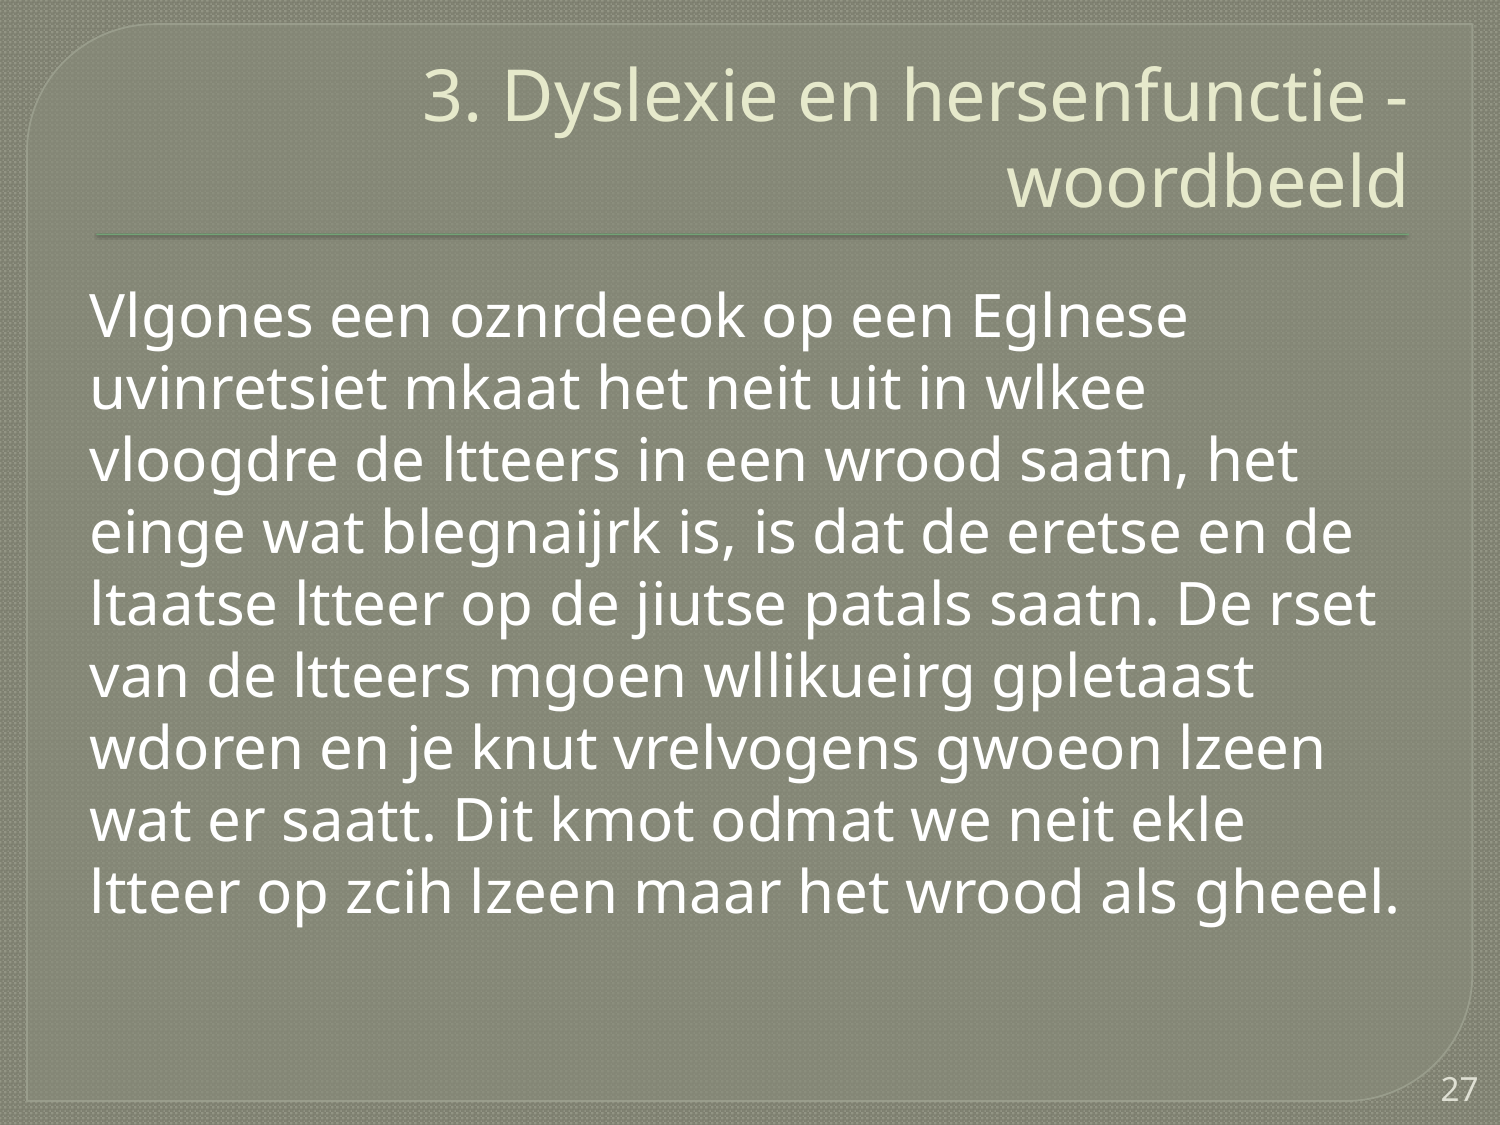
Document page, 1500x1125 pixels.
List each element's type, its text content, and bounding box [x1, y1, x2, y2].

title 3. Dyslexie en hersenfunctie - woordbeeld [75, 41, 1425, 230]
list Vlgones een oznrdeeok op een Eglnese uvinretsiet mkaat het neit uit in wlkee vloogdre de ltteers in een wrood saatn, het einge wat blegnaijrk is, is dat de eretse en de ltaatse ltteer op de jiutse patals saatn. De rset van de ltteers mgoen wllikueirg gpletaast wdoren en je knut vrelvogens gwoeon lzeen wat er saatt. Dit kmot odmat we neit ekle ltteer op zcih lzeen maar het wrood als gheeel. [75, 270, 1425, 1013]
slide_number 27 [1417, 1068, 1494, 1114]
